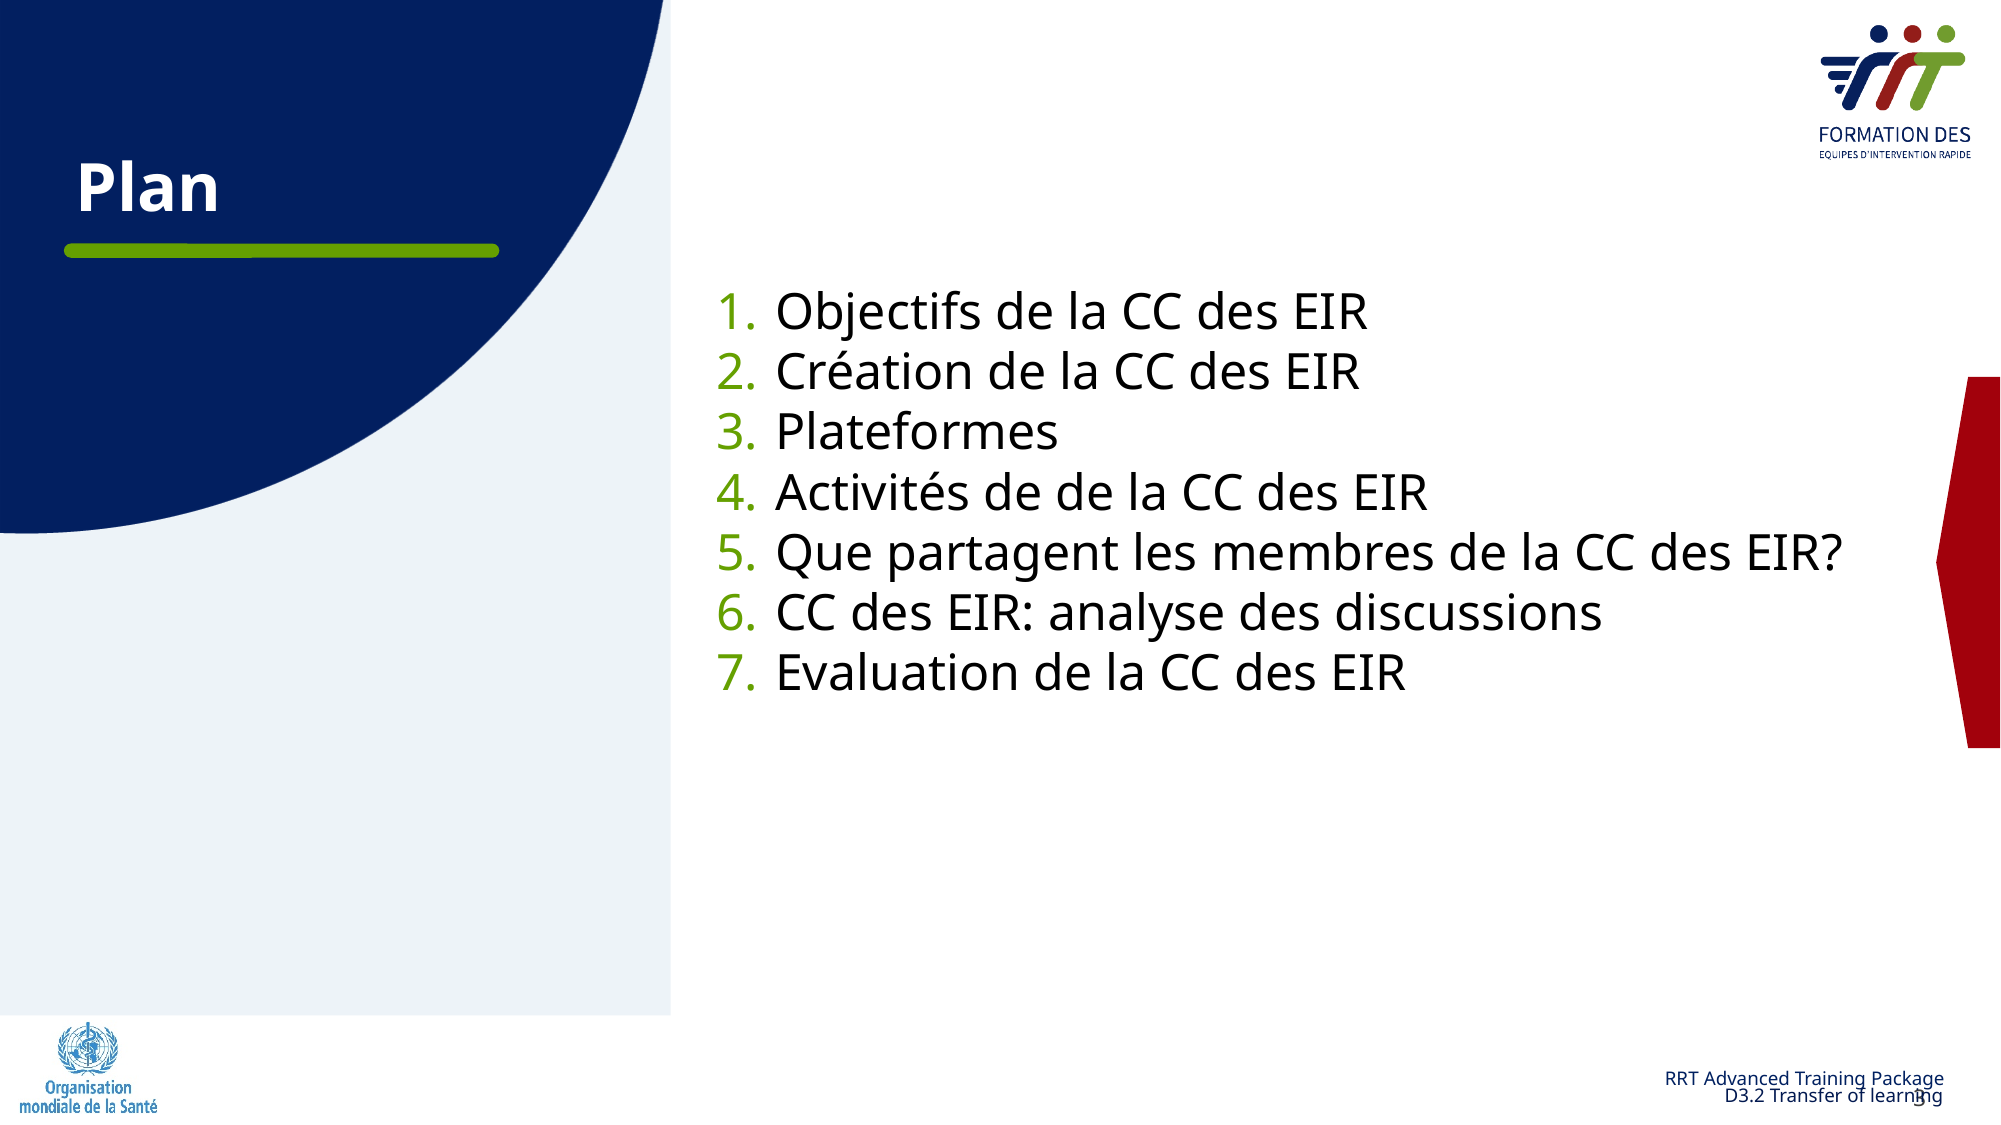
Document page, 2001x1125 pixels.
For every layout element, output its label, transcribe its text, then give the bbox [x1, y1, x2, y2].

list Objectifs de la CC des EIR Création de la CC des EIR Plateformes Activités de de la CC des EIR Que partagent les membres de la CC des EIR? CC des EIR: analyse des discussions Evaluation de la CC des EIR [708, 268, 1945, 841]
picture [0, 0, 670, 538]
title Plan [67, 110, 604, 270]
picture [18, 1020, 158, 1114]
picture [1819, 24, 1971, 160]
